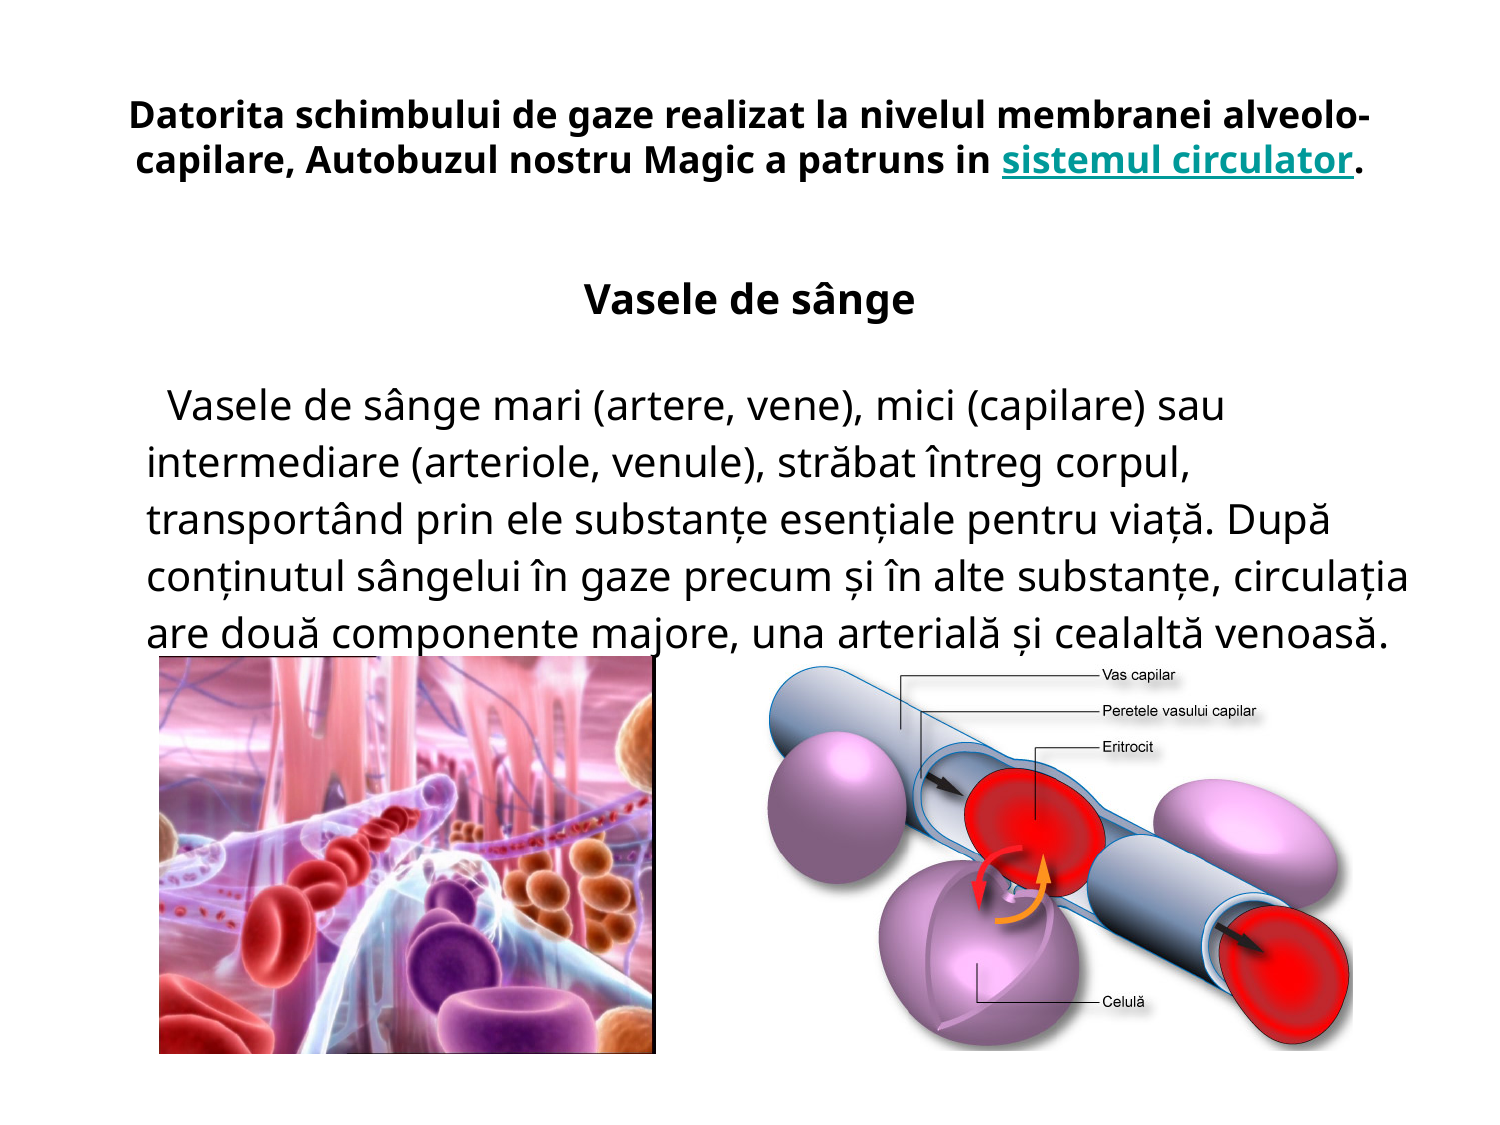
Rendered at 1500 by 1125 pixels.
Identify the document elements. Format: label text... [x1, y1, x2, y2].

title Datorita schimbului de gaze realizat la nivelul membranei alveolo-capilare, Autobuzul nostru Magic a patruns in sistemul circulator. [74, 44, 1426, 233]
picture [159, 656, 656, 1055]
picture [761, 656, 1353, 1051]
table_header Vasele de sânge [75, 262, 1425, 335]
table_cell Vasele de sânge mari (artere, vene), mici (capilare) sau intermediare (arteriole, venule), străbat întreg corpul, transportând prin ele substanţe esenţiale pentru viaţă. După conţinutul sângelui în gaze precum şi în alte substanţe, circulaţia are două componente majore, una arterială şi cealaltă venoasă. [75, 335, 1425, 783]
